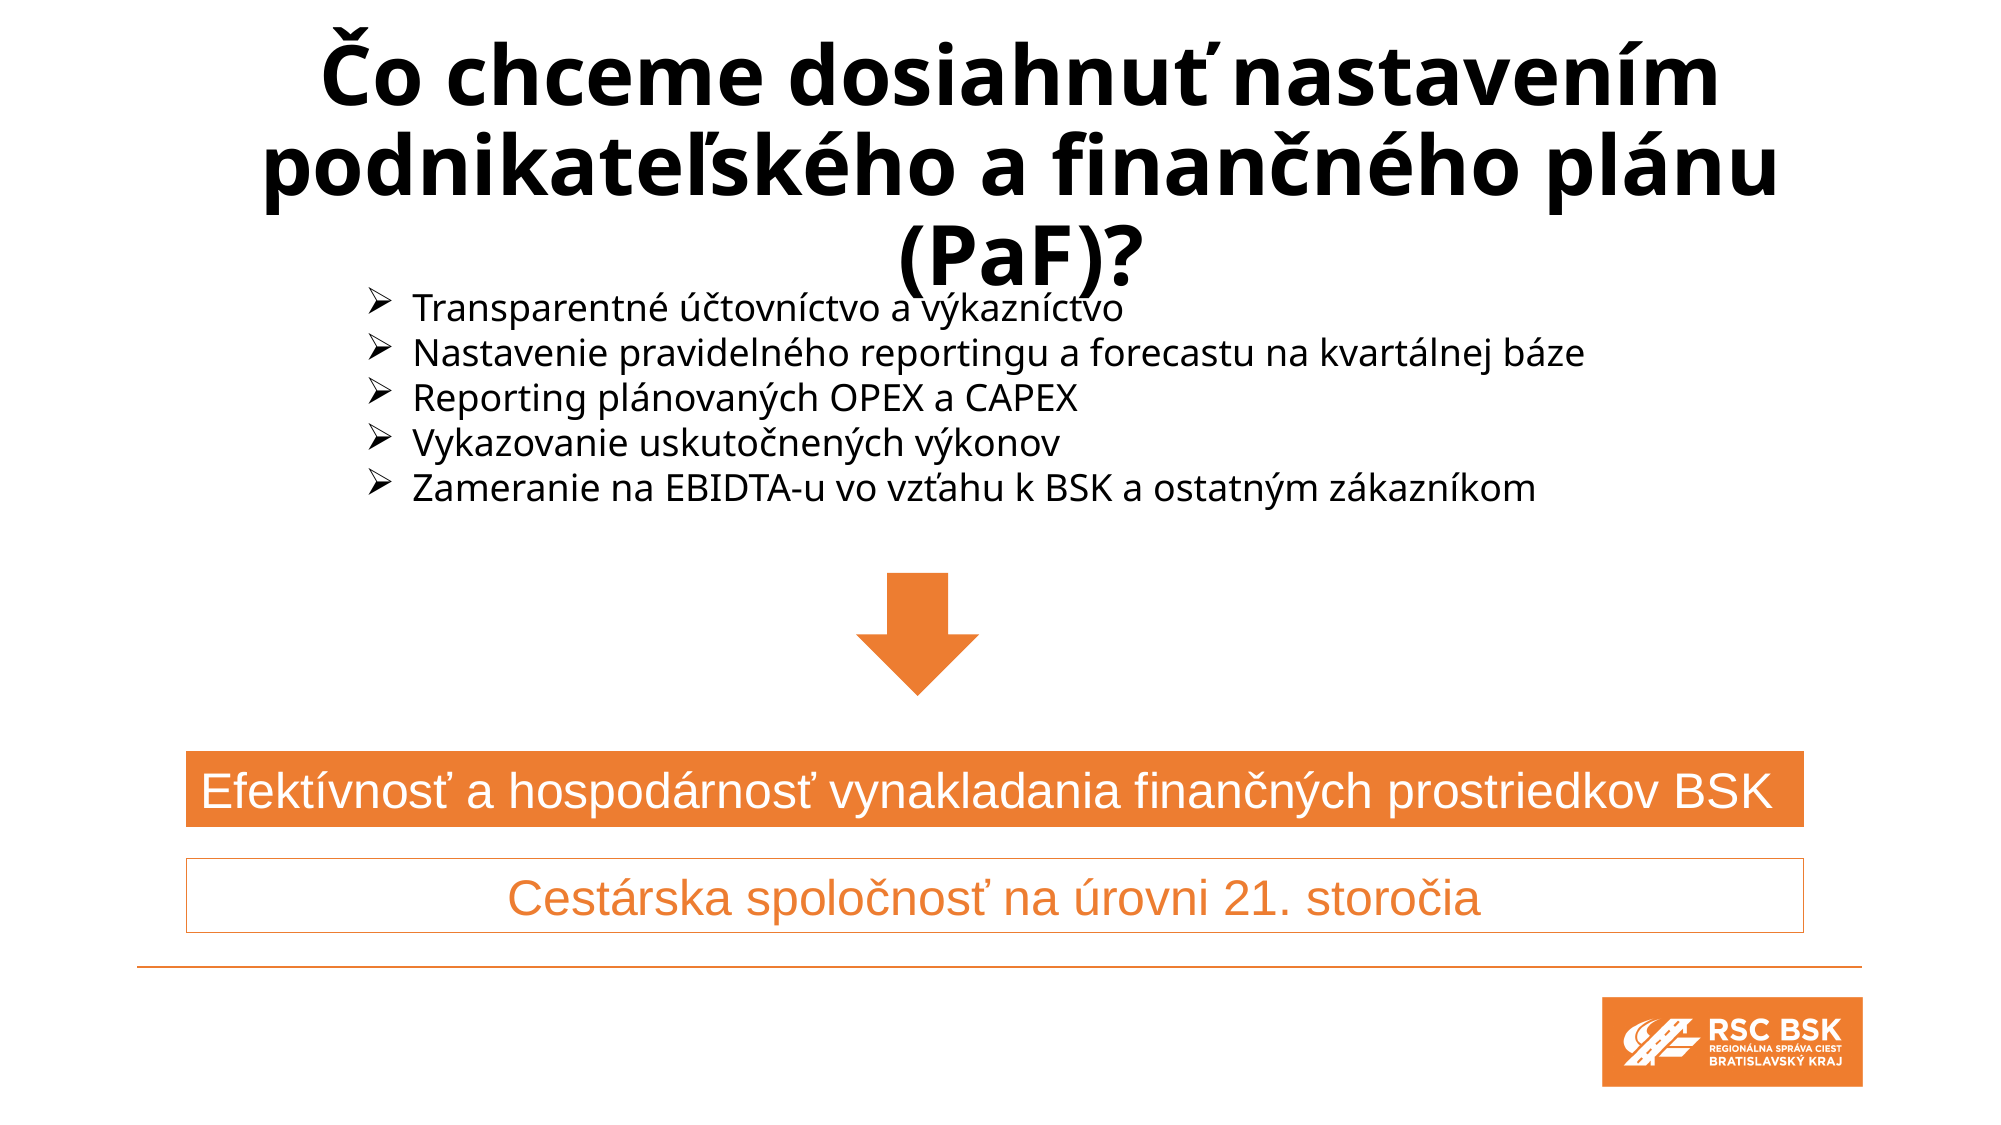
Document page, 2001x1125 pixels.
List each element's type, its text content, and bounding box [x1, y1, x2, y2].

title Čo chceme dosiahnuť nastavením podnikateľského a finančného plánu (PaF)? [137, 59, 1906, 278]
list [1602, 997, 1863, 1087]
text_box Transparentné účtovníctvo a výkazníctvo Nastavenie pravidelného reportingu a forecastu na kvartálnej báze Reporting plánovaných OPEX a CAPEX Vykazovanie uskutočnených výkonov Zameranie na EBIDTA-u vo vzťahu k BSK a ostatným zákazníkom [350, 276, 1602, 516]
text_box Efektívnosť a hospodárnosť vynakladania finančných prostriedkov BSK [186, 751, 1804, 827]
text_box [856, 572, 980, 696]
text_box Cestárska spoločnosť na úrovni 21. storočia [186, 858, 1804, 933]
